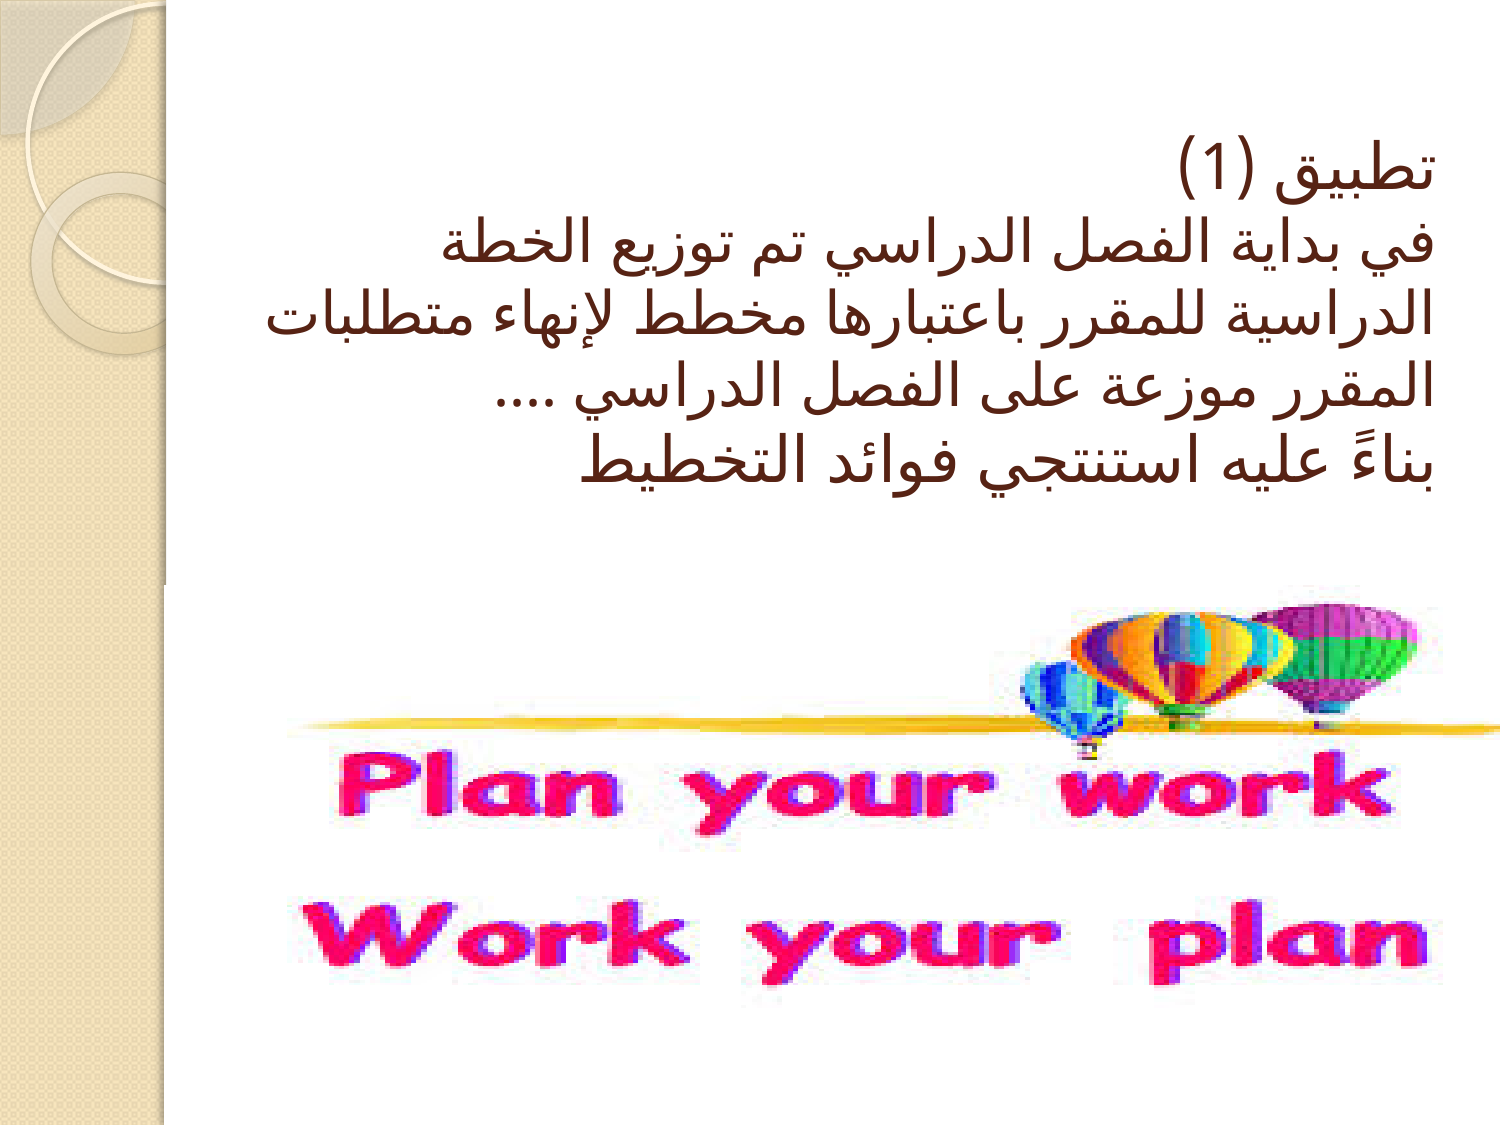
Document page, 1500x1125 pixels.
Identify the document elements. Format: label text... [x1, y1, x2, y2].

title تطبيق (1) في بداية الفصل الدراسي تم توزيع الخطة الدراسية للمقرر باعتبارها مخطط لإنهاء متطلبات المقرر موزعة على الفصل الدراسي .... بناءً عليه استنتجي فوائد التخطيط [222, 93, 1453, 582]
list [163, 585, 1500, 1125]
